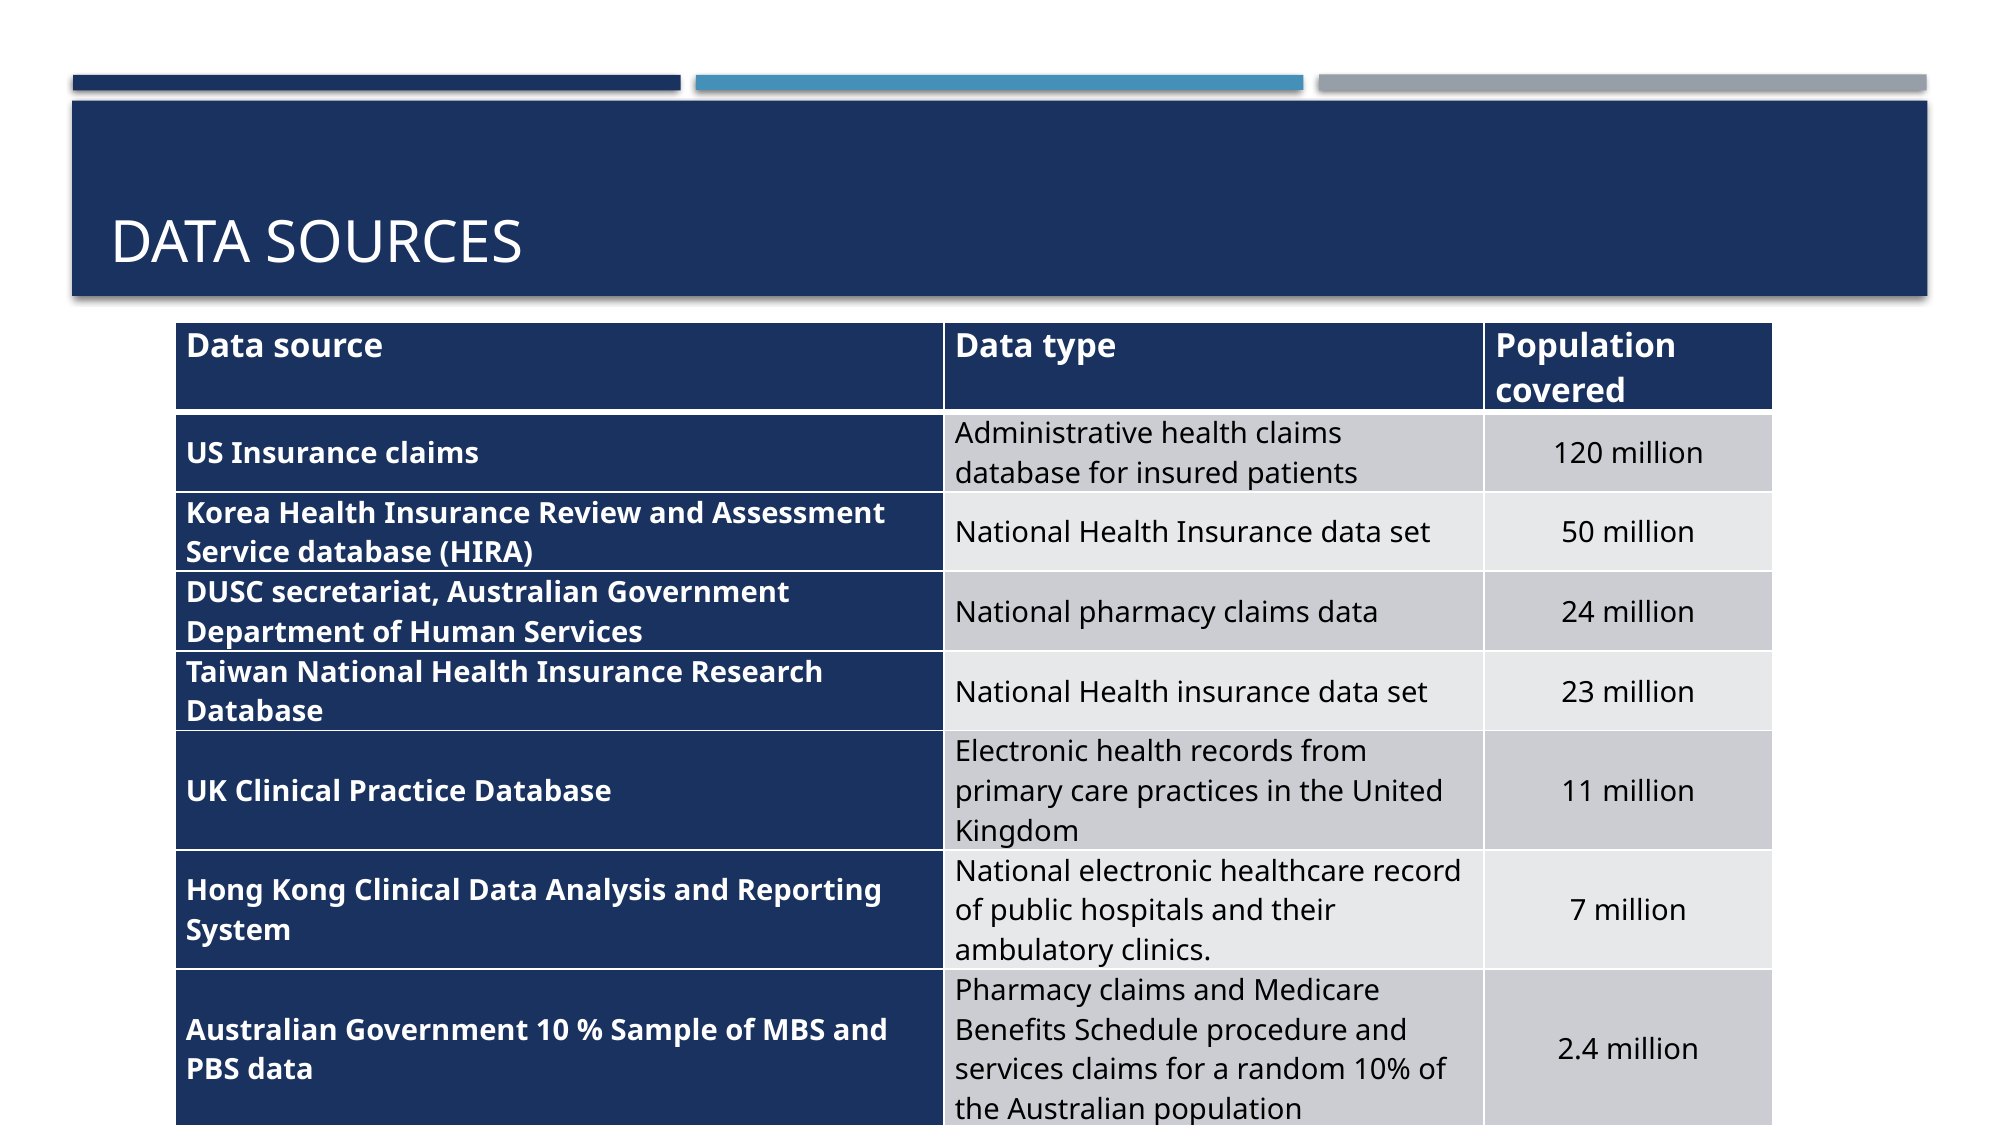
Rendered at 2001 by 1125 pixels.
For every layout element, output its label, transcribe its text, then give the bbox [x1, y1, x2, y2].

table_cell 11 million [1485, 731, 1772, 849]
table_cell Administrative health claims database for insured patients [945, 415, 1483, 491]
table_cell National Health insurance data set [945, 652, 1483, 730]
table_cell Australian Government 10 % Sample of MBS and PBS data [176, 970, 943, 1125]
table_cell Taiwan National Health Insurance Research Database [176, 652, 943, 730]
table_cell US Insurance claims [176, 415, 943, 491]
table_cell Hong Kong Clinical Data Analysis and Reporting System [176, 851, 943, 968]
table_cell National pharmacy claims data [945, 572, 1483, 650]
table_header Data type [945, 323, 1483, 409]
table_cell Pharmacy claims and Medicare Benefits Schedule procedure and services claims for a random 10% of the Australian population [945, 970, 1483, 1125]
table_cell 50 million [1485, 493, 1772, 570]
table_cell Korea Health Insurance Review and Assessment Service database (HIRA) [176, 493, 943, 570]
table_cell National electronic healthcare record of public hospitals and their ambulatory clinics. [945, 851, 1483, 968]
table_cell 2.4 million [1485, 970, 1772, 1125]
title Data sources [95, 115, 1905, 282]
table_cell DUSC secretariat, Australian Government Department of Human Services [176, 572, 943, 650]
table_header Population covered [1485, 323, 1772, 409]
table_cell 24 million [1485, 572, 1772, 650]
table_header Data source [176, 323, 943, 409]
table_cell UK Clinical Practice Database [176, 731, 943, 849]
table_cell 7 million [1485, 851, 1772, 968]
table_cell 23 million [1485, 652, 1772, 730]
table_cell National Health Insurance data set [945, 493, 1483, 570]
table_cell 120 million [1485, 415, 1772, 491]
table_cell Electronic health records from primary care practices in the United Kingdom [945, 731, 1483, 849]
